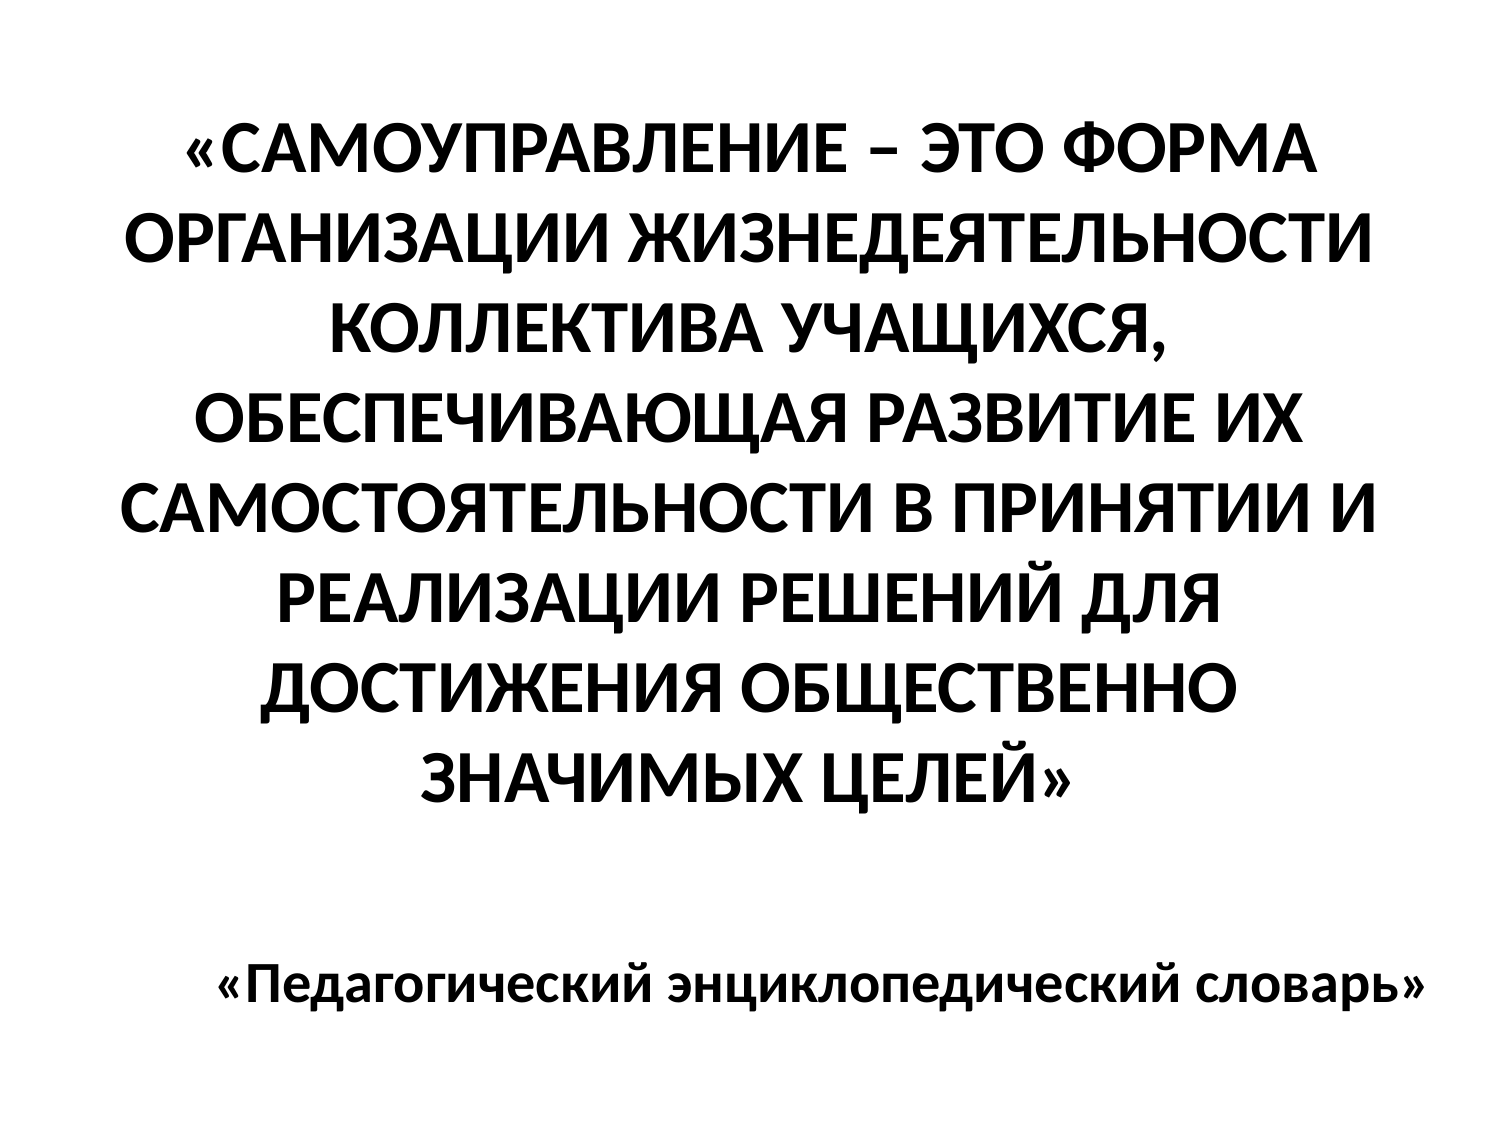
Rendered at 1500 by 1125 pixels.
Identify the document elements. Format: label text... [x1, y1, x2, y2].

title «Самоуправление – это форма организации жизнедеятельности коллектива учащихся, обеспечивающая развитие их самостоятельности в принятии и реализации решений для достижения общественно значимых целей» [53, 90, 1447, 314]
list «Педагогический энциклопедический словарь» [171, 834, 1447, 1081]
